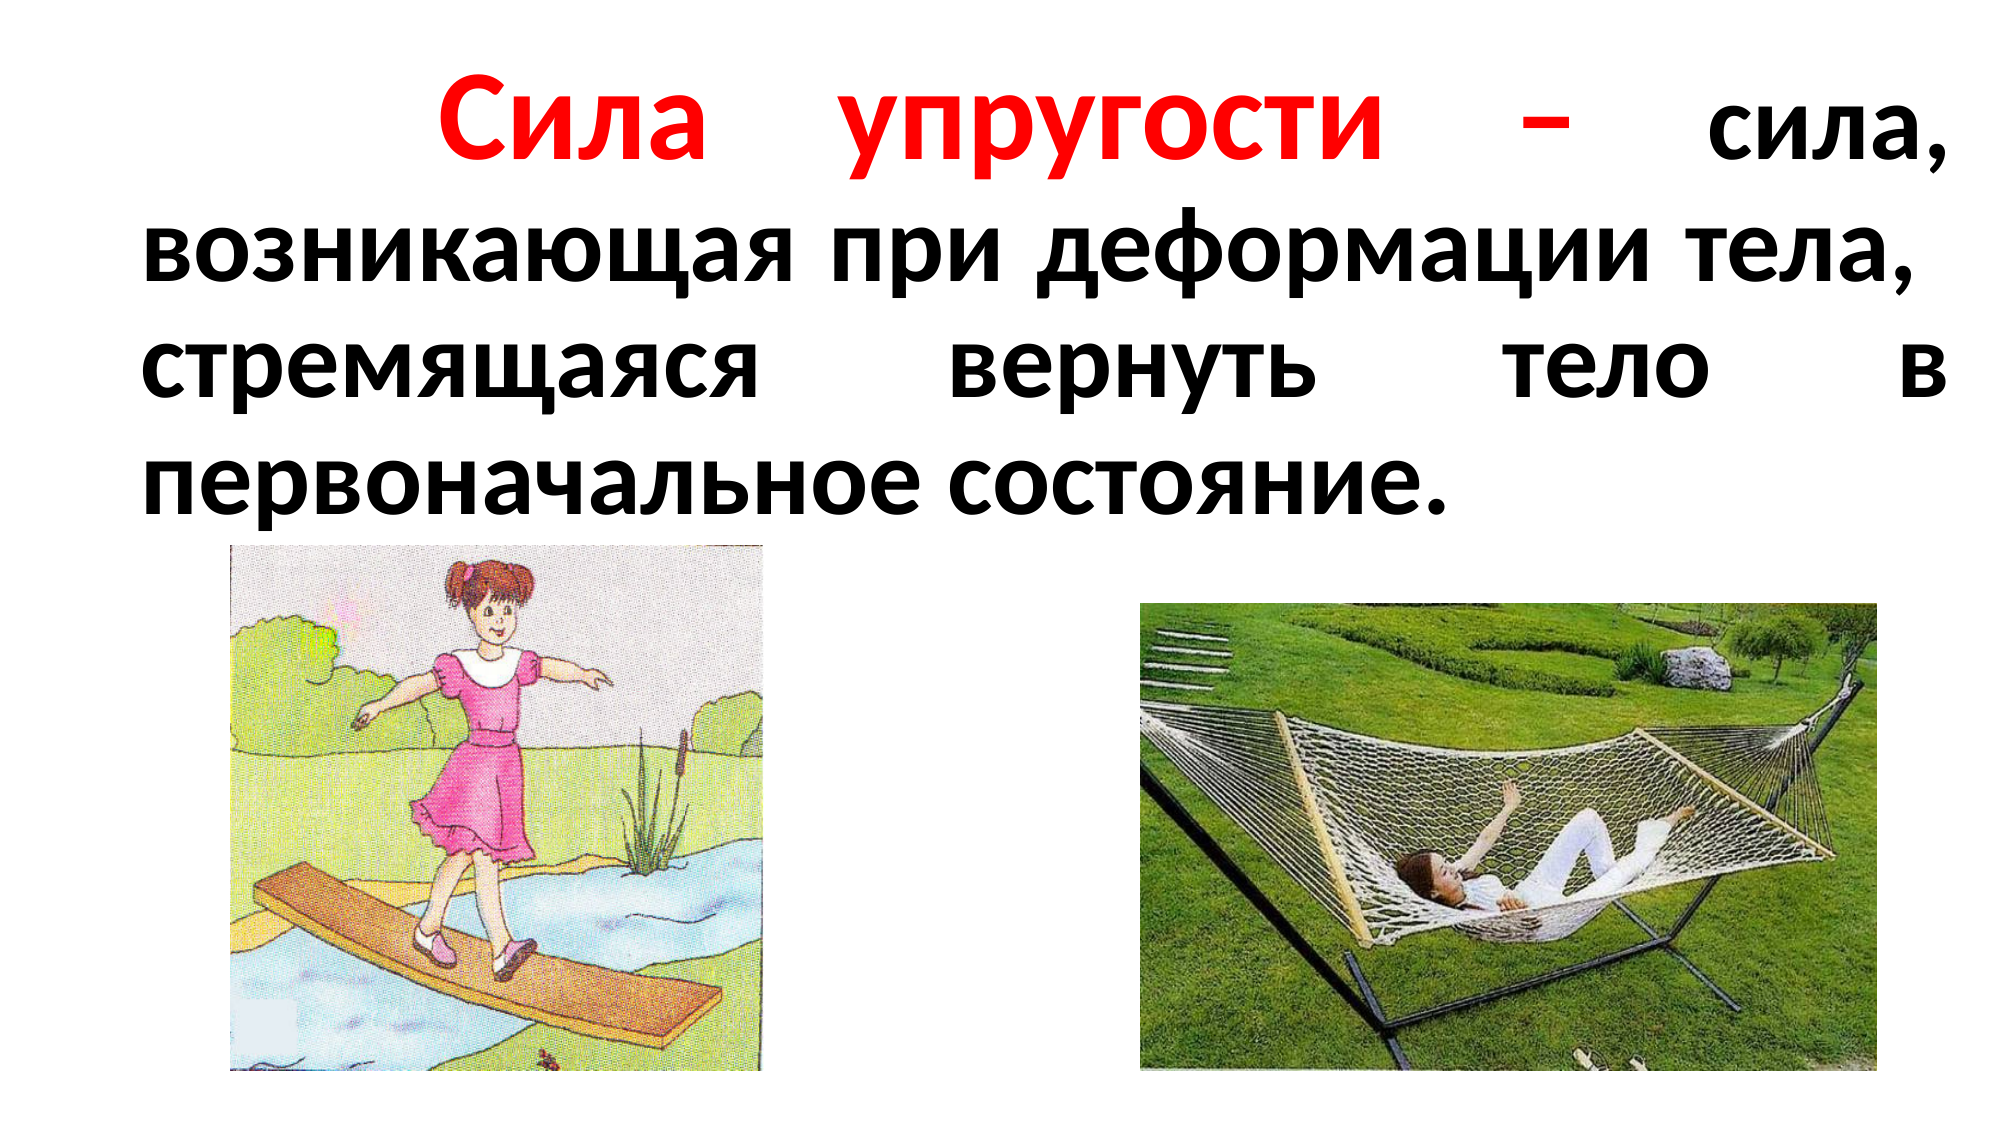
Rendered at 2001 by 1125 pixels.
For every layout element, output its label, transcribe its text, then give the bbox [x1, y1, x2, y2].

picture [1140, 603, 1877, 1071]
picture [230, 545, 764, 1071]
list Сила упругости – сила, возникающая при деформации тела, стремящаяся вернуть тело в первоначальное состояние. [87, 40, 1967, 948]
